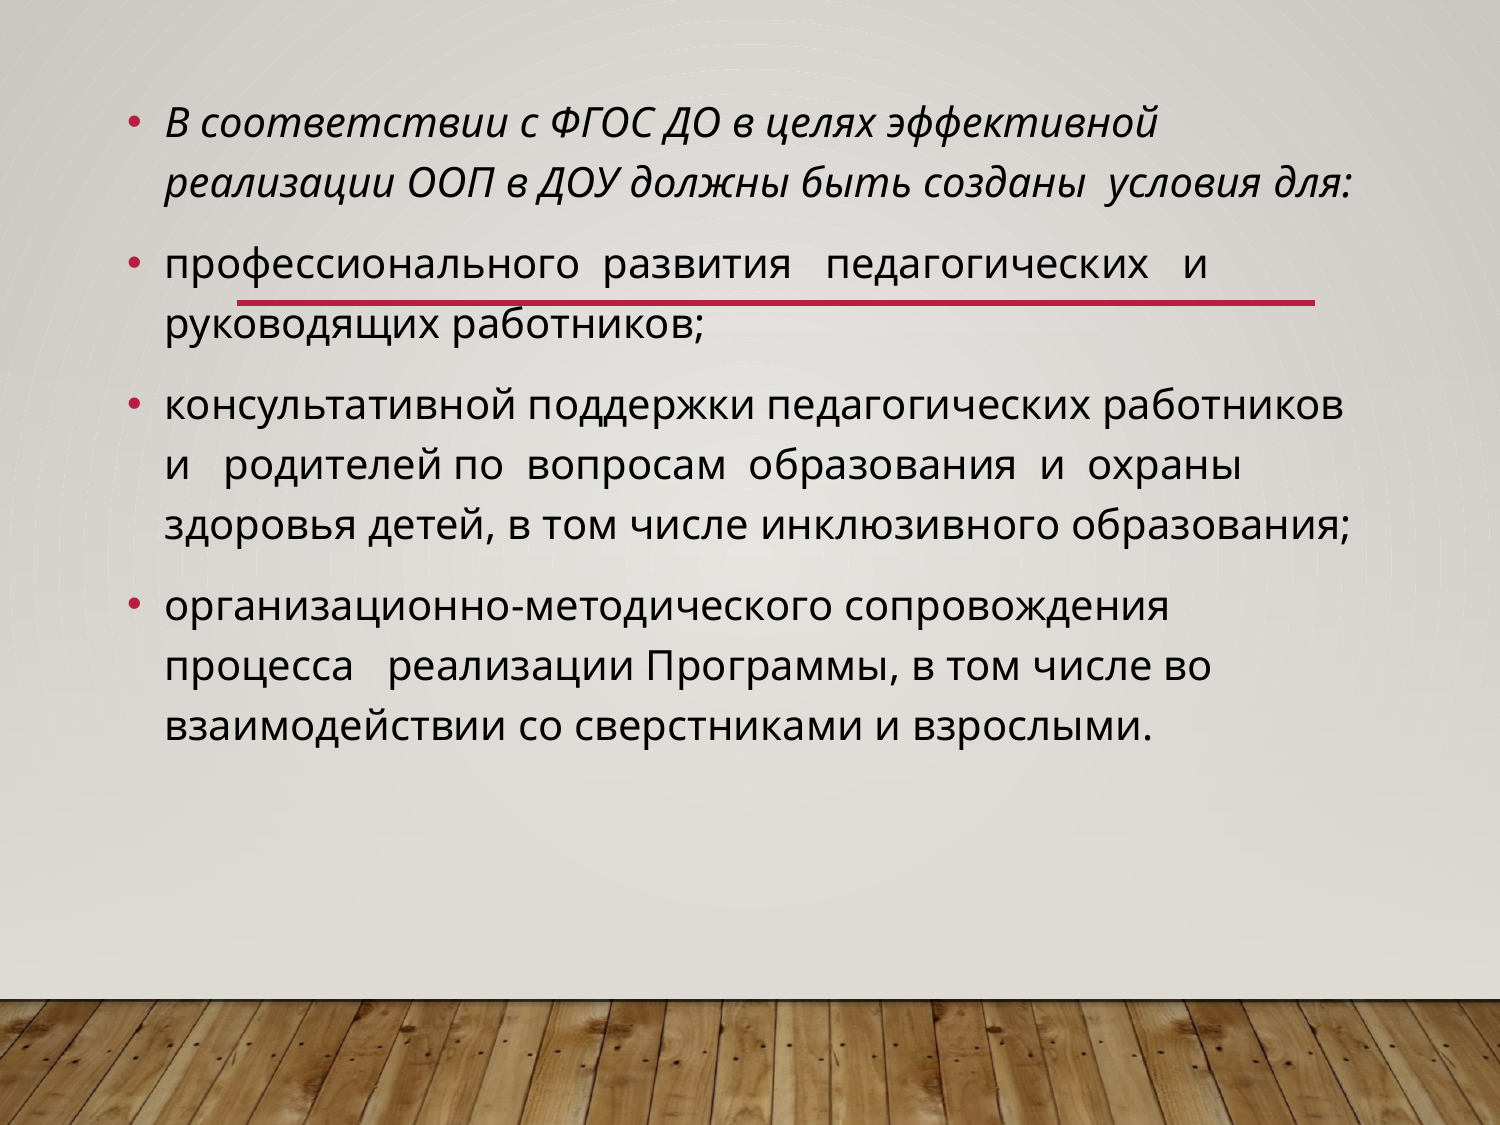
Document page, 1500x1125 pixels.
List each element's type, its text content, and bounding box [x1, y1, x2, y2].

picture [0, 999, 1500, 1125]
list В соответствии с ФГОС ДО в целях эффективной реализации ООП в ДОУ должны быть созданы условия для: профессионального развития педагогических и руководящих работников; консультативной поддержки педагогических работников и родителей по вопросам образования и охраны здоровья детей, в том числе инклюзивного образования; организационно-методического сопровождения процесса реализации Программы, в том числе во взаимодействии со сверстниками и взрослыми. [112, 78, 1388, 897]
